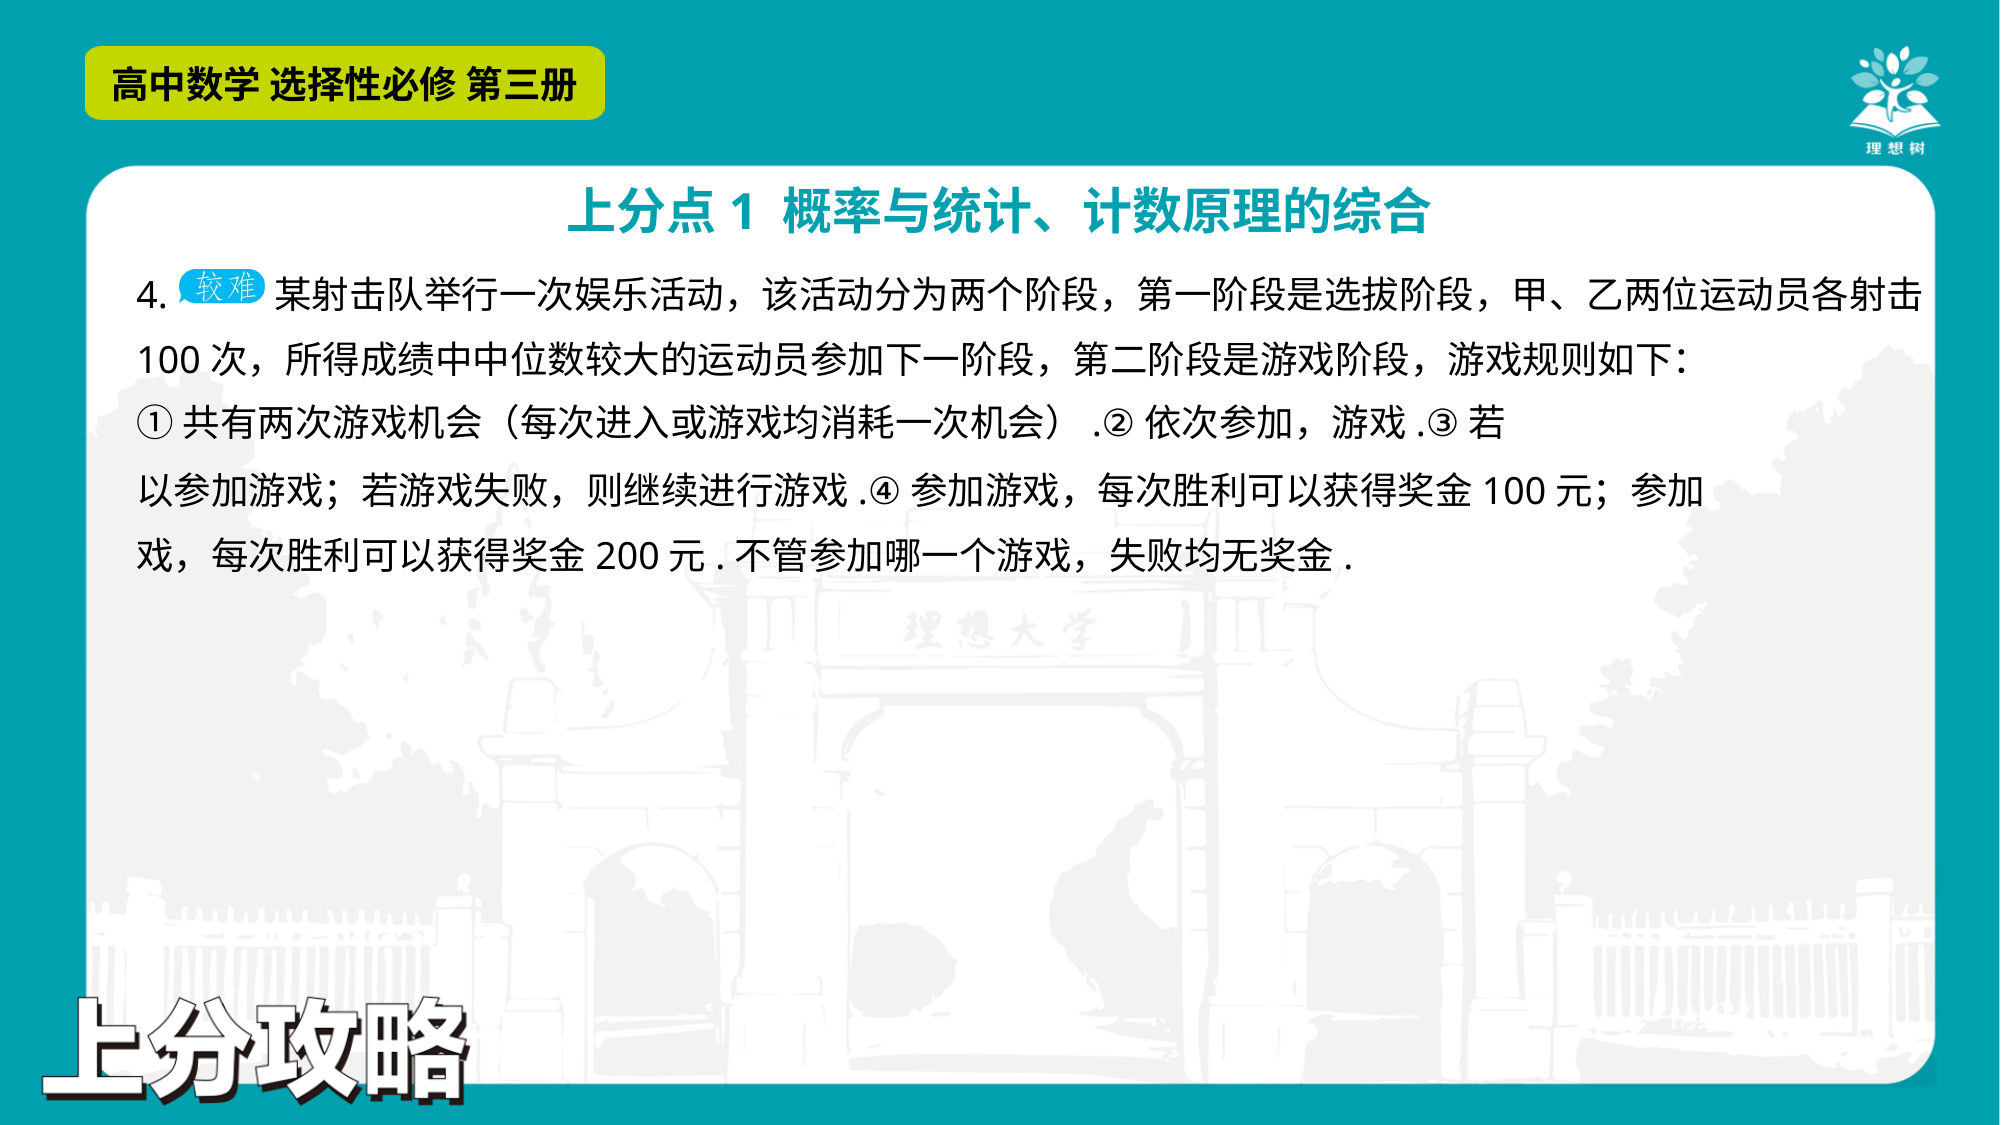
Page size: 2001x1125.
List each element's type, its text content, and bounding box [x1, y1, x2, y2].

text_box 4. 某射击队举行一次娱乐活动，该活动分为两个阶段，第一阶段是选拔阶段，甲、乙两位运动员各射击 100次，所得成绩中中位数较大的运动员参加下一阶段，第二阶段是游戏阶段，游戏规则如下： [136, 247, 1865, 375]
picture [0, 0, 2000, 1125]
